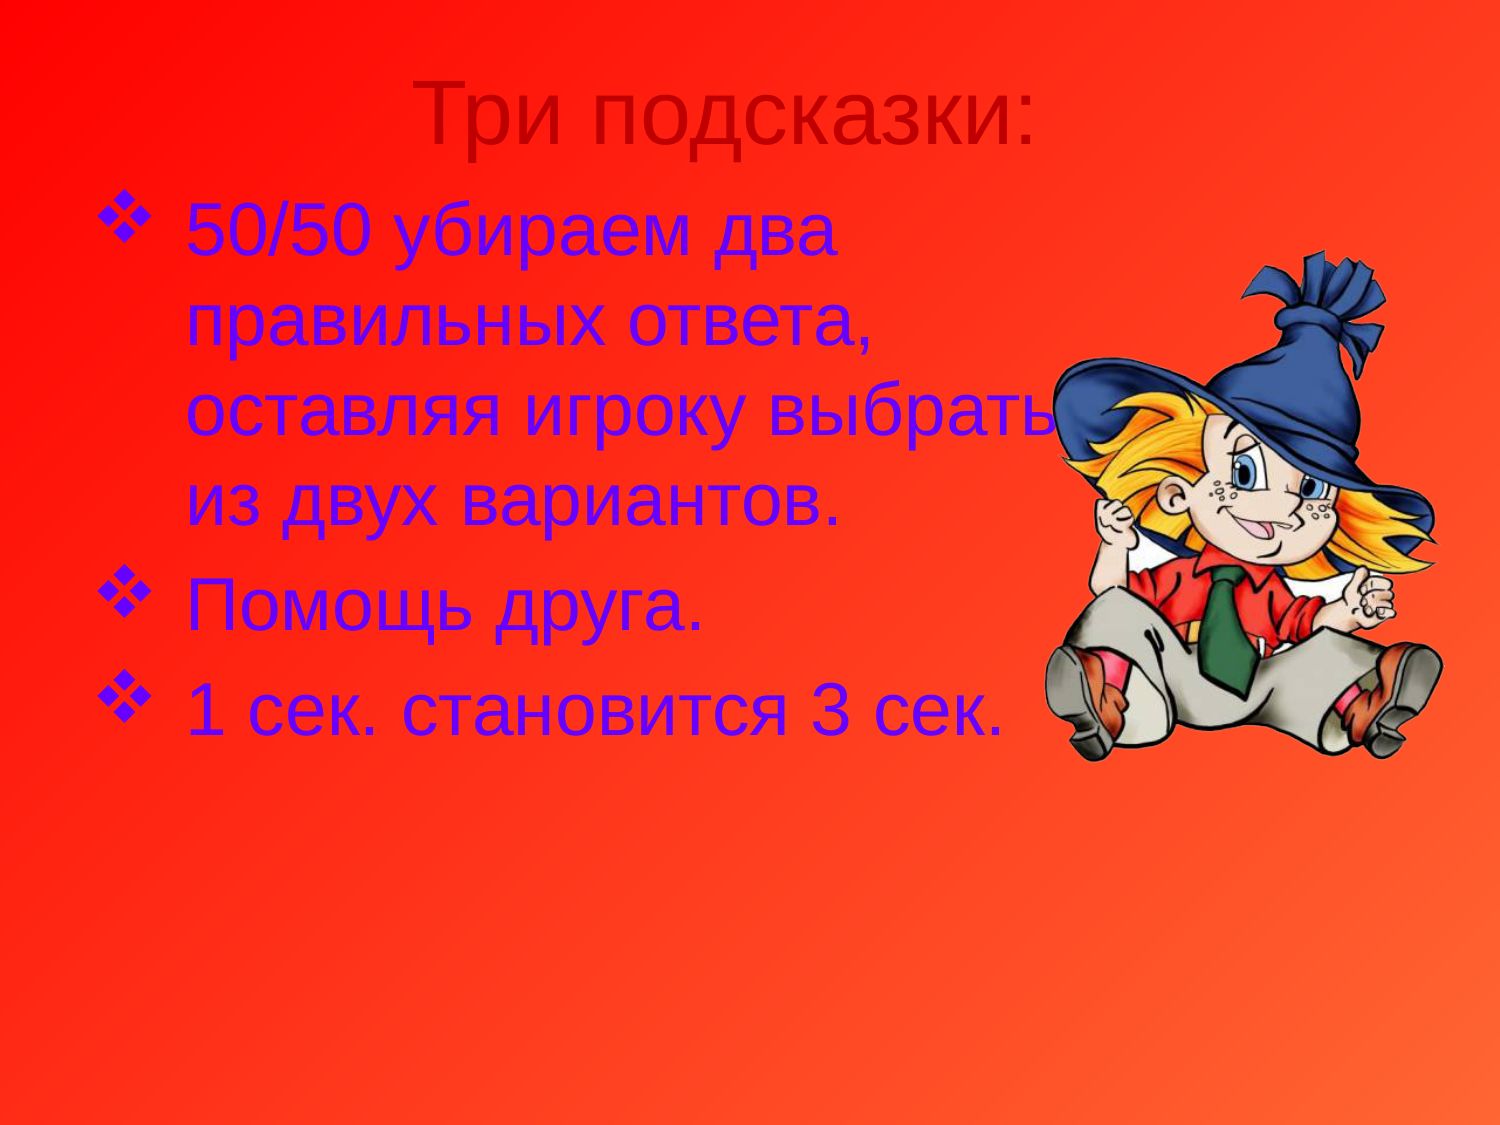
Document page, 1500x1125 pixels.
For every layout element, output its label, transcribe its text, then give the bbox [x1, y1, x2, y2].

title Три подсказки: [88, 18, 1364, 197]
subtitle 50/50 убираем два правильных ответа, оставляя игроку выбрать из двух вариантов. Помощь друга. 1 сек. становится 3 сек. [76, 172, 1127, 870]
picture [1033, 219, 1446, 805]
